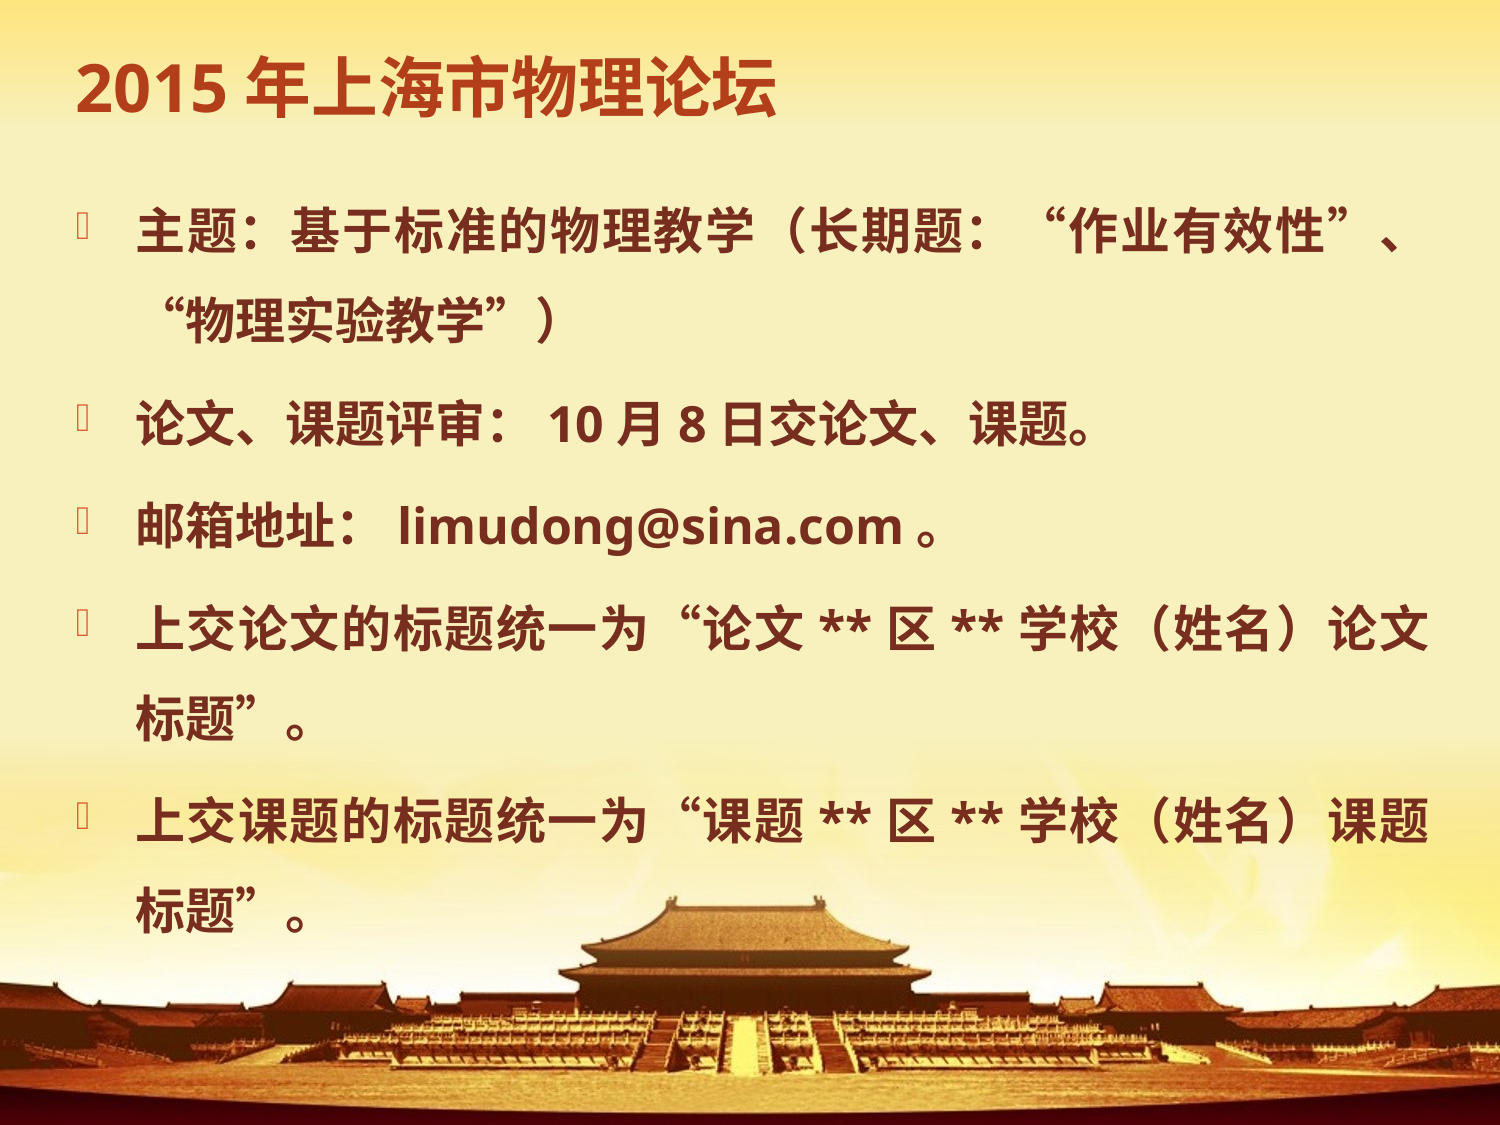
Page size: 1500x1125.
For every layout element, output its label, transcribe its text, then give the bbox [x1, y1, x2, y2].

picture [0, 0, 1500, 1125]
list 主题：基于标准的物理教学（长期题：“作业有效性”、“物理实验教学”） 论文、课题评审：10月8日交论文、课题。 邮箱地址：limudong@sina.com。 上交论文的标题统一为“论文**区**学校（姓名）论文标题”。 上交课题的标题统一为“课题**区**学校（姓名）课题标题”。 [60, 162, 1445, 971]
title 2015年上海市物理论坛 [60, 31, 1445, 151]
